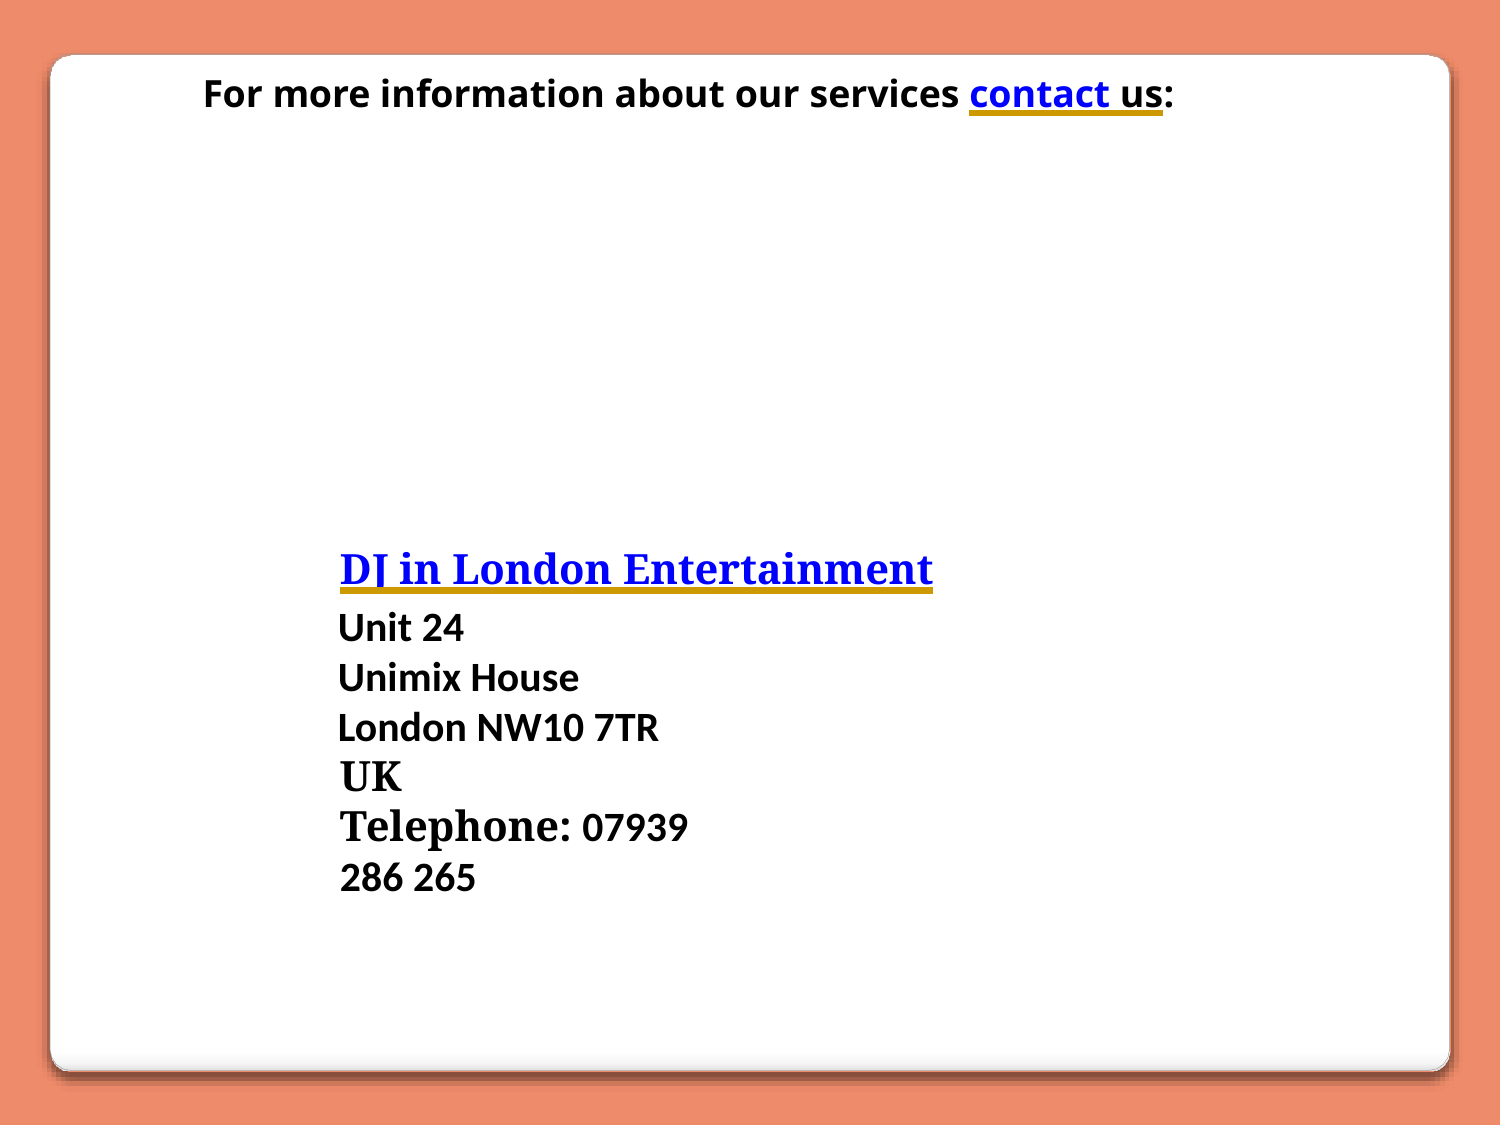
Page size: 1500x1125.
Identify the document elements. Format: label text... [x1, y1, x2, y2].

text_box DJ in London Entertainment Unit 24 Unimix House London NW10 7TR UK Telephone: 07939 286 265 [337, 540, 1177, 900]
picture [37, 49, 1463, 1092]
text_box For more information about our services contact us: [200, 67, 1305, 121]
